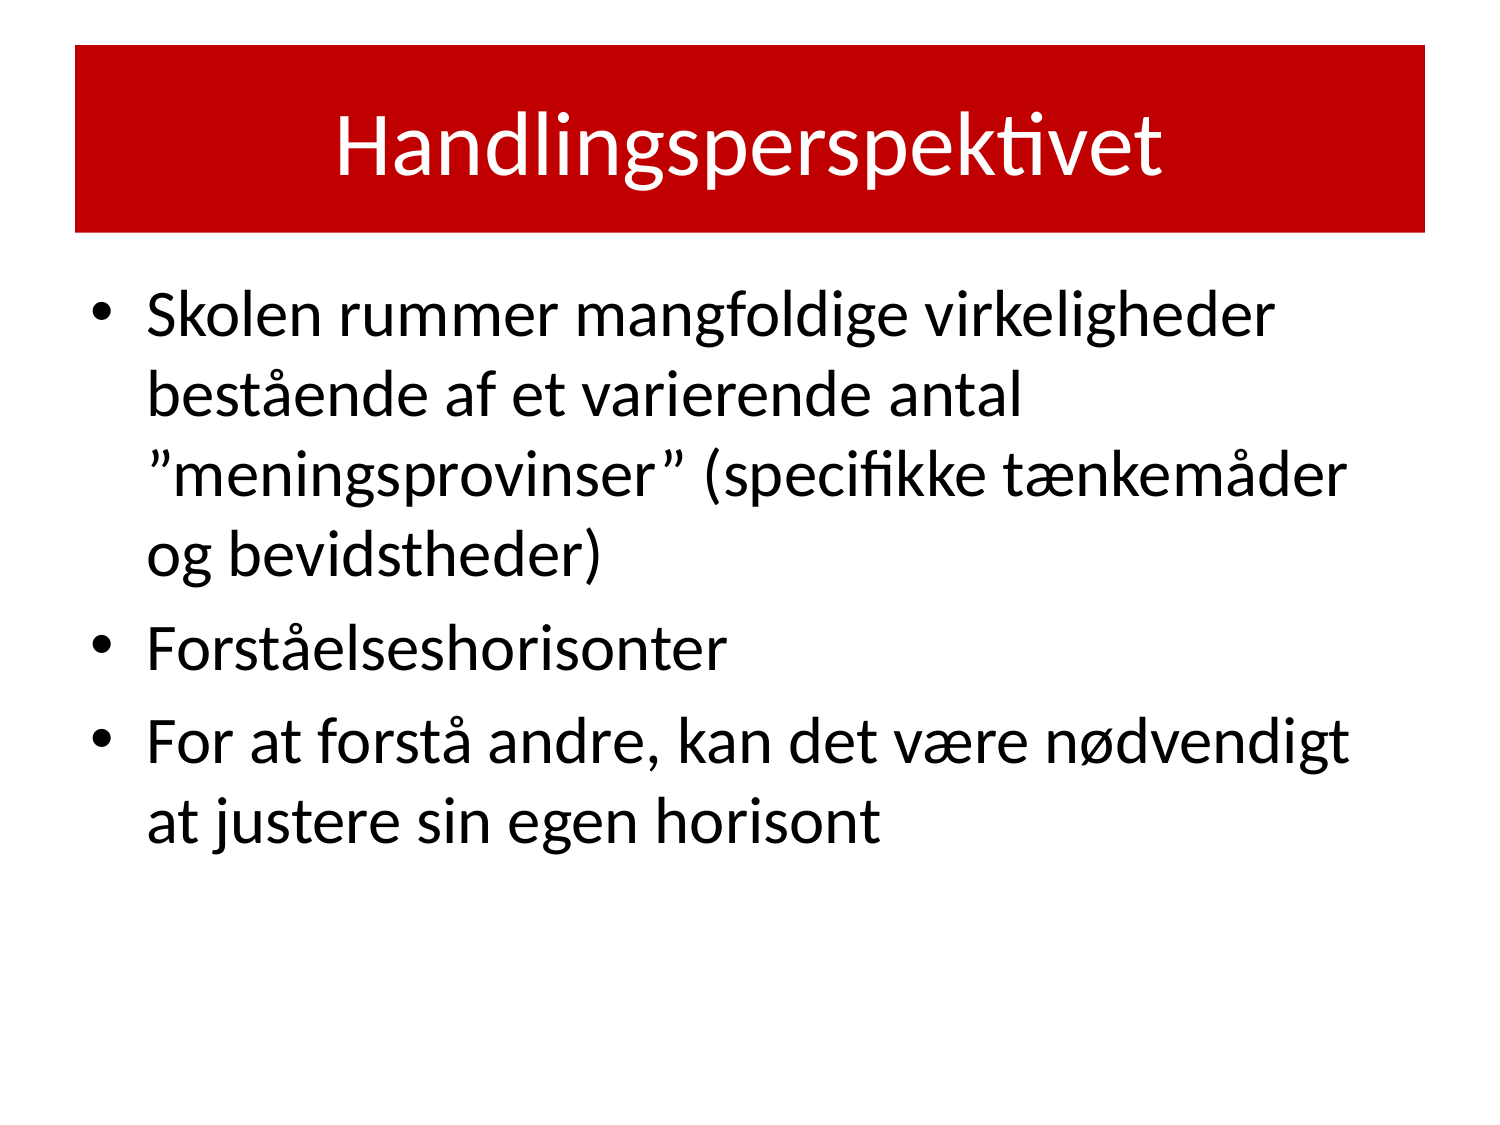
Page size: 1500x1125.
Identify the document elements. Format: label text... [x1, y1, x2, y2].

list Skolen rummer mangfoldige virkeligheder bestående af et varierende antal ”meningsprovinser” (specifikke tænkemåder og bevidstheder) Forståelseshorisonter For at forstå andre, kan det være nødvendigt at justere sin egen horisont [75, 262, 1425, 1005]
title Handlingsperspektivet [75, 45, 1425, 233]
